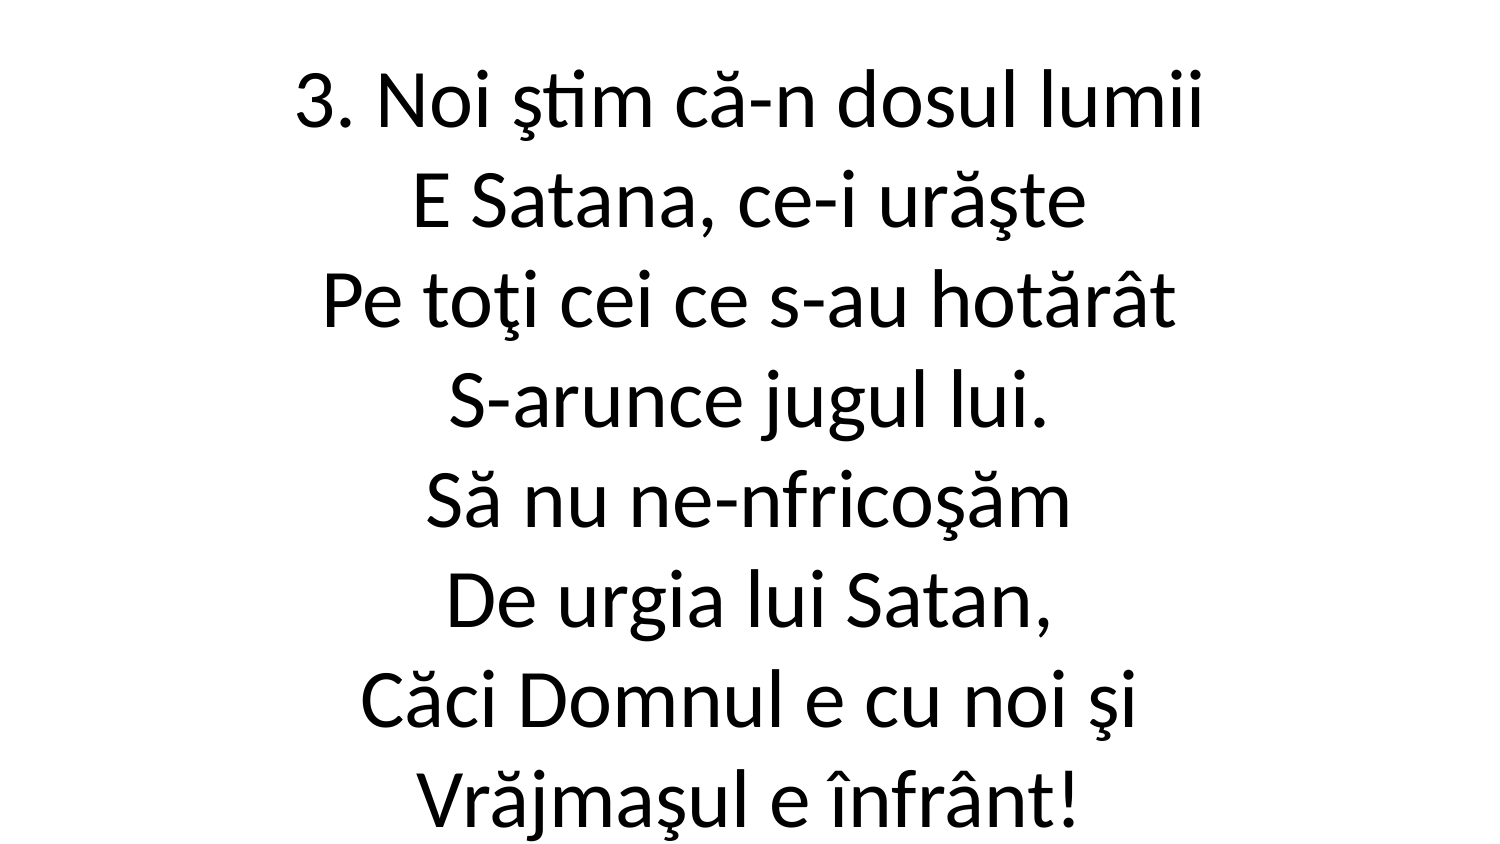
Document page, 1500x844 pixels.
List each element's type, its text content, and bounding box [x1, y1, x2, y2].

text_box 3. Noi ştim că-n dosul lumii E Satana, ce-i urăşte Pe toţi cei ce s-au hotărât S-arunce jugul lui. Să nu ne-nfricoşăm De urgia lui Satan, Căci Domnul e cu noi şi Vrăjmaşul e înfrânt! [278, 0, 1222, 844]
